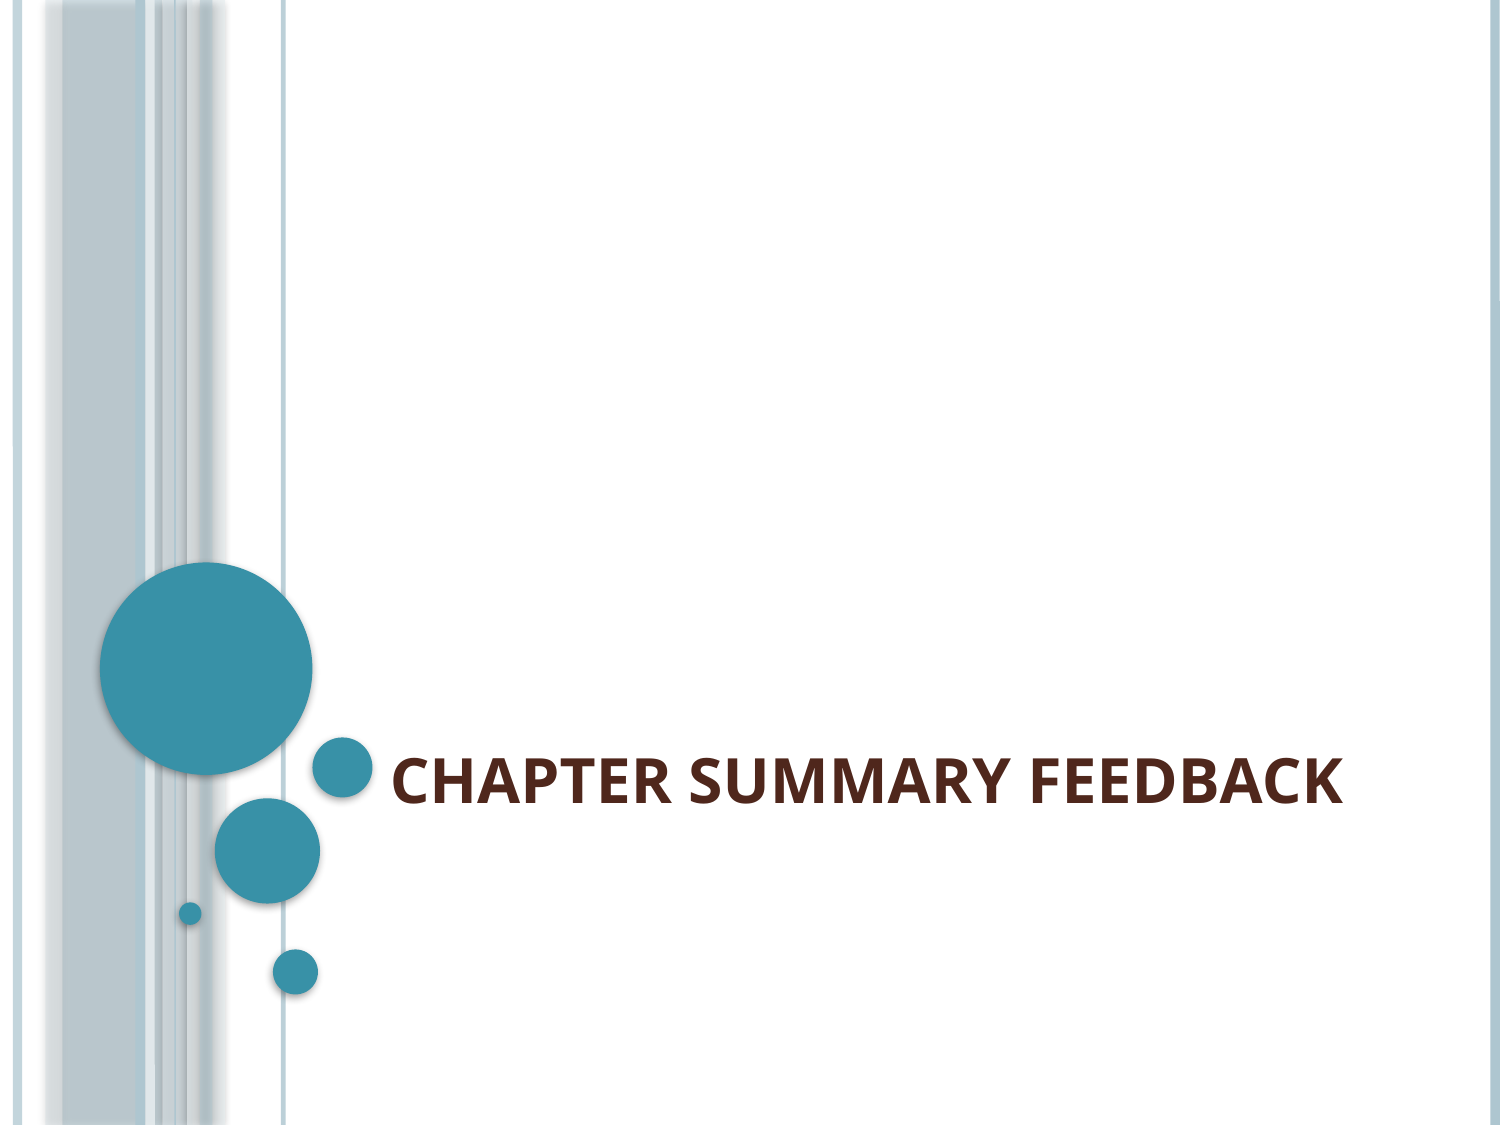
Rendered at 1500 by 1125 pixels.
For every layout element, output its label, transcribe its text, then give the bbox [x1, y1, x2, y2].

title Chapter summary feedback [375, 512, 1388, 824]
